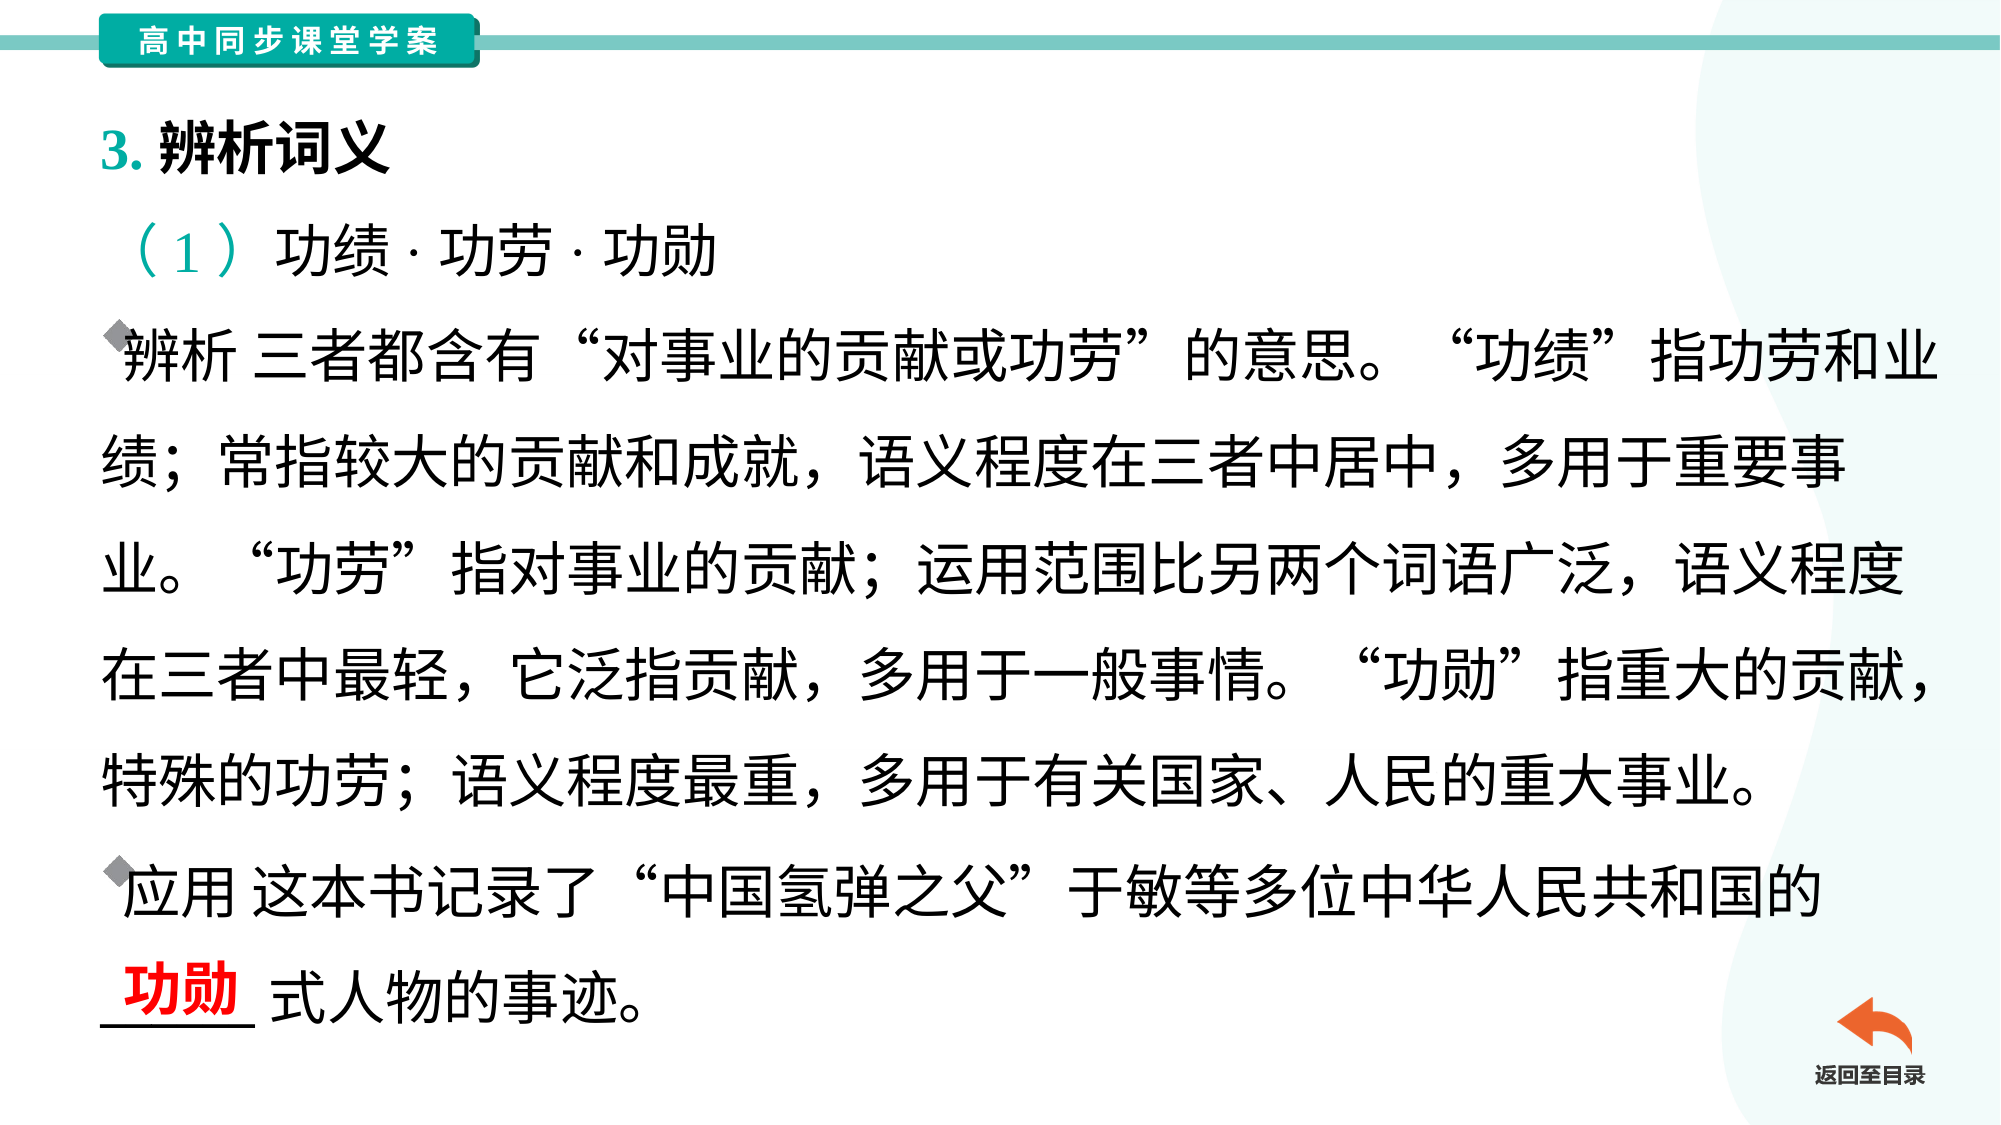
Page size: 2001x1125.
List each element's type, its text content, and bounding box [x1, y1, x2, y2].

text_box 3.辨析词义 [100, 76, 1899, 180]
text_box 辨析 三者都含有“对事业的贡献或功劳”的意思。“功绩”指功劳和业 绩；常指较大的贡献和成就，语义程度在三者中居中，多用于重要事 业。“功劳”指对事业的贡献；运用范围比另两个词语广泛，语义程度 在三者中最轻，它泛指贡献，多用于一般事情。“功勋”指重大的贡献， 特殊的功劳；语义程度最重，多用于有关国家、人民的重大事业。 [100, 282, 1899, 815]
text_box 功勋 [102, 919, 262, 1022]
picture [0, 0, 2000, 1125]
text_box 应用 这本书记录了“中国氢弹之父”于敏等多位中华人民共和国的 ______式人物的事迹。 [100, 818, 1899, 1031]
text_box （1）功绩·功劳·功勋 [100, 180, 1899, 282]
